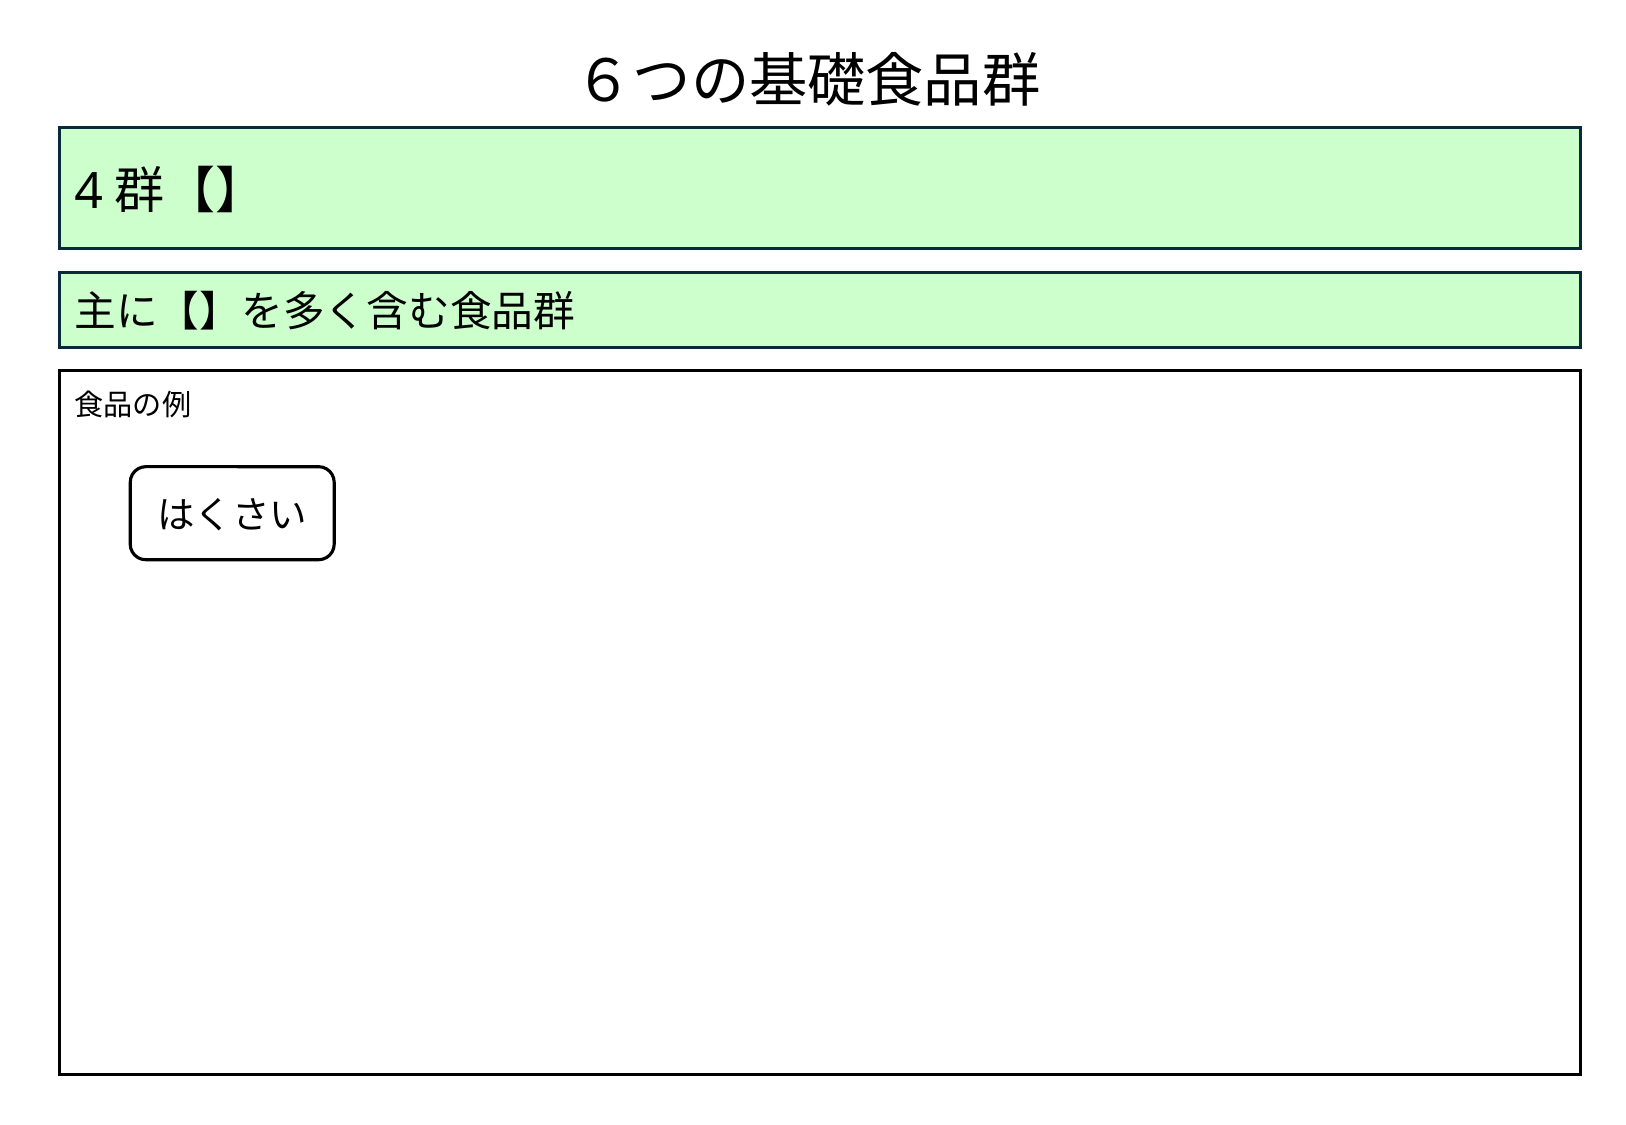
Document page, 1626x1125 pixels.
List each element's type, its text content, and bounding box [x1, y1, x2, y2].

text_box ６つの基礎食品群 [487, 28, 1128, 126]
text_box はくさい [128, 465, 336, 562]
text_box [58, 369, 1582, 1076]
text_box 4群【】 [58, 126, 1582, 250]
text_box 主に【】を多く含む食品群 [58, 271, 1582, 349]
